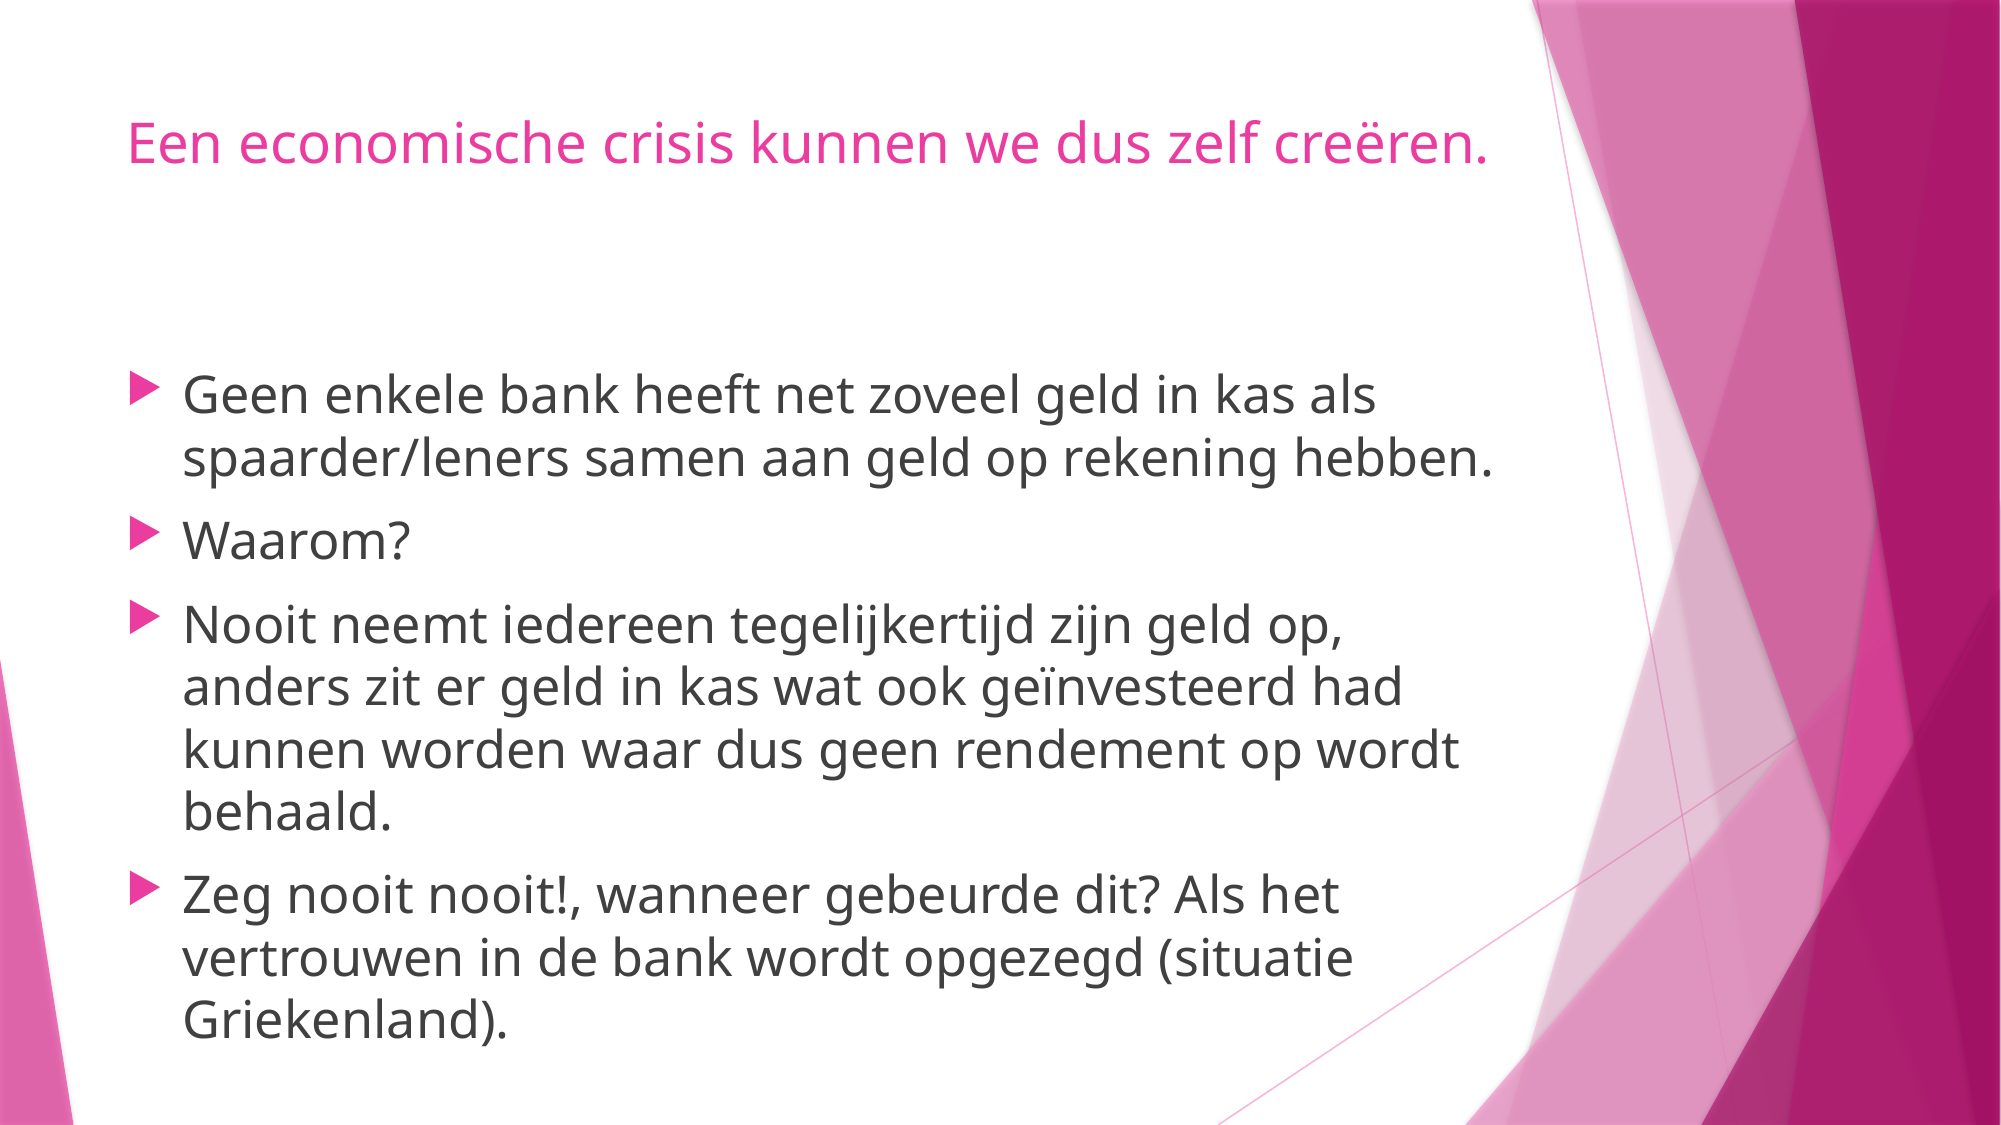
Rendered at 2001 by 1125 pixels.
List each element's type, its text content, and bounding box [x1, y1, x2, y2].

title Een economische crisis kunnen we dus zelf creëren. [111, 99, 1522, 317]
list Geen enkele bank heeft net zoveel geld in kas als spaarder/leners samen aan geld op rekening hebben. Waarom? Nooit neemt iedereen tegelijkertijd zijn geld op, anders zit er geld in kas wat ook geïnvesteerd had kunnen worden waar dus geen rendement op wordt behaald. Zeg nooit nooit!, wanneer gebeurde dit? Als het vertrouwen in de bank wordt opgezegd (situatie Griekenland). [111, 354, 1522, 992]
